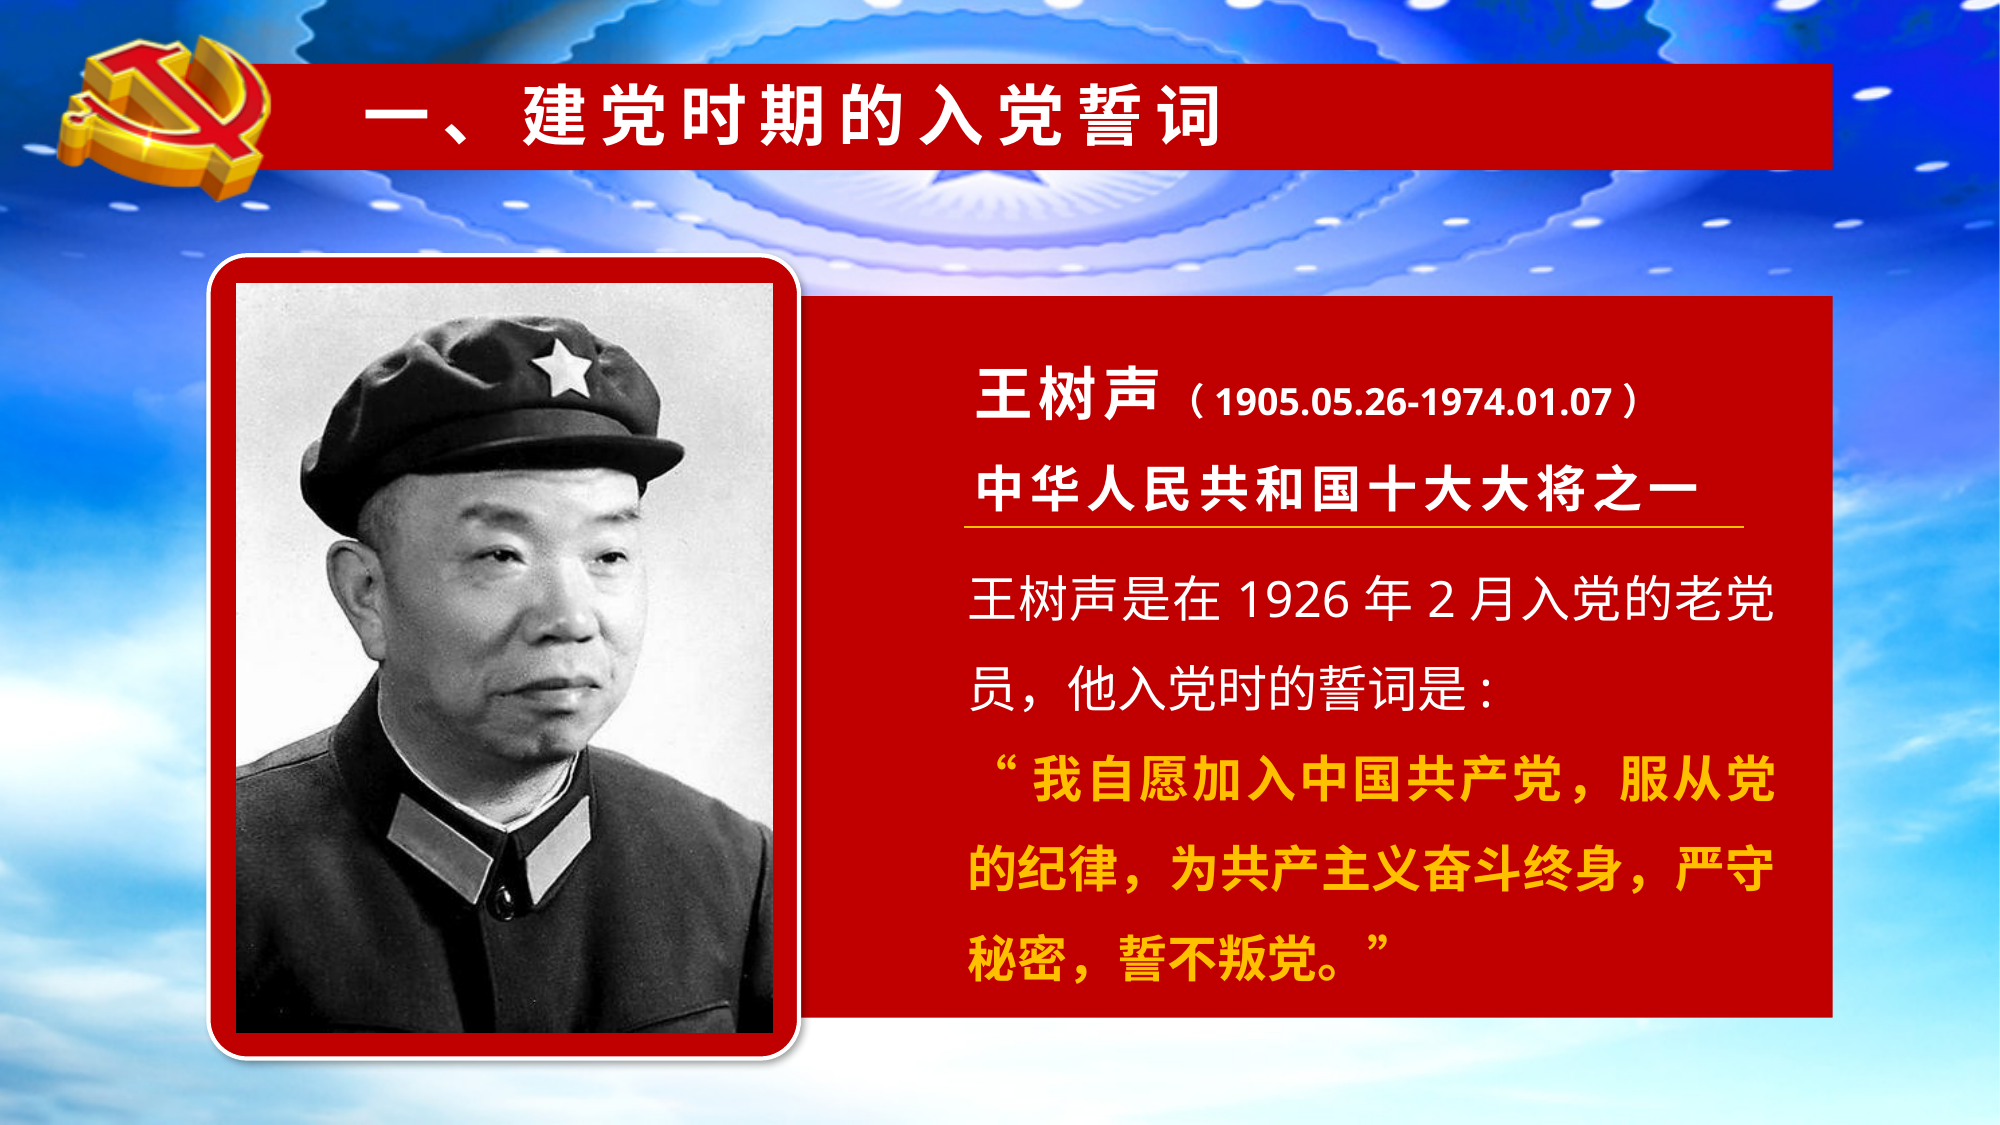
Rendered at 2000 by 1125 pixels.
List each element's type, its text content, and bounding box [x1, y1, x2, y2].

text_box [206, 253, 802, 1061]
text_box [297, 62, 1835, 172]
text_box 王树声（1905.05.26-1974.01.07） 中华人民共和国十大大将之一 [959, 314, 1715, 525]
text_box 一、建党时期的入党誓词 [348, 66, 1238, 161]
text_box [809, 294, 1835, 1020]
text_box 王树声是在1926年2月入党的老党员，他入党时的誓词是: “我自愿加入中国共产党，服从党的纪律，为共产主义奋斗终身，严守秘密，誓不叛党。” [952, 529, 1791, 995]
picture [0, 0, 2000, 1125]
